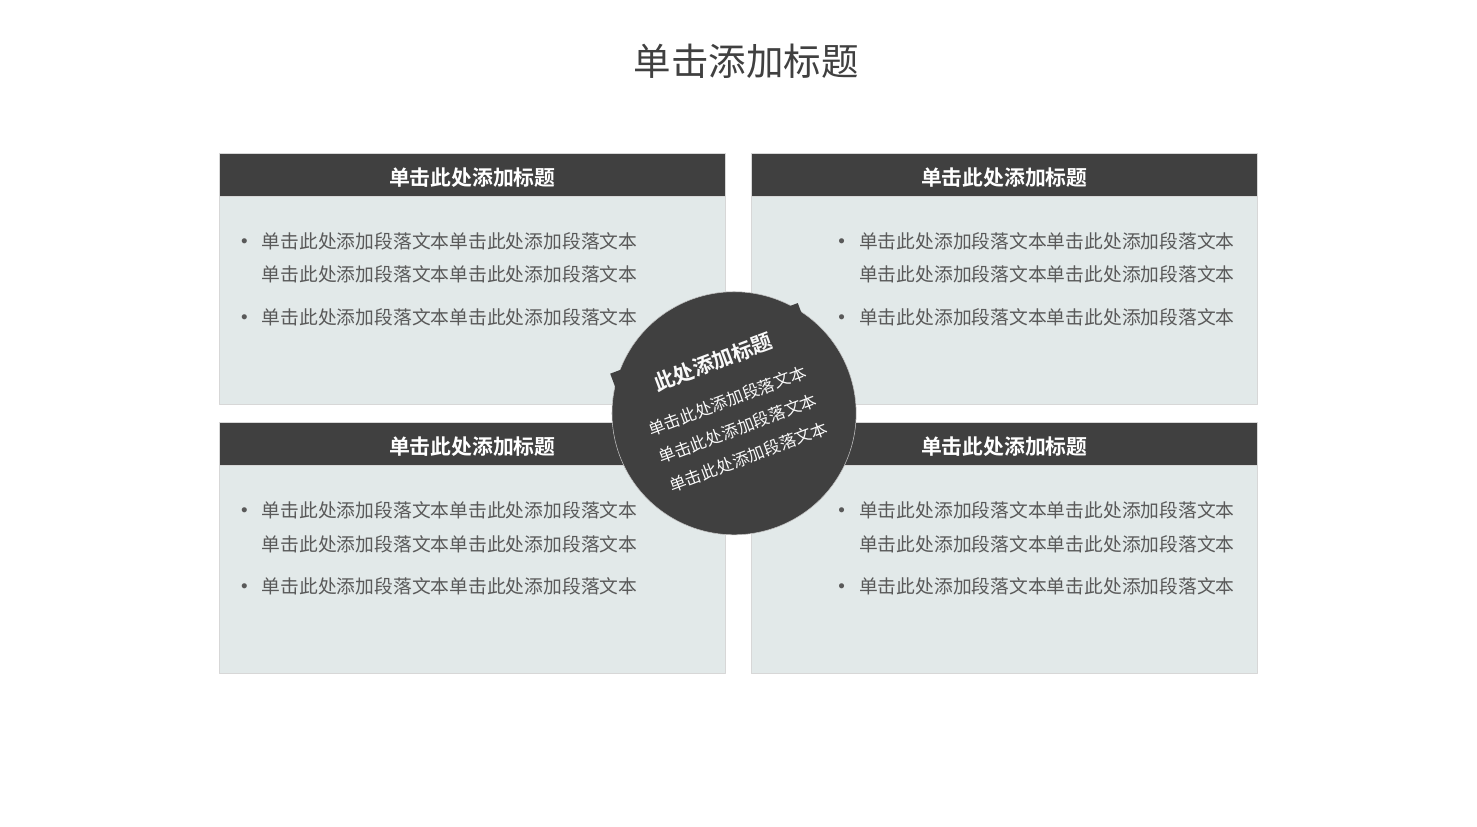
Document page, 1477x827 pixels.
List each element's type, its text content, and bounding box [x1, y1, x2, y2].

text_box 单击此处添加标题 [219, 153, 726, 196]
text_box 单击此处添加段落文本单击此处添加段落文本单击此处添加段落文本单击此处添加段落文本 单击此处添加段落文本单击此处添加段落文本 [219, 465, 726, 674]
text_box 单击此处添加段落文本单击此处添加段落文本单击此处添加段落文本单击此处添加段落文本 单击此处添加段落文本单击此处添加段落文本 [751, 465, 1258, 674]
text_box 单击此处添加标题 [861, 422, 1258, 465]
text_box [611, 291, 857, 536]
text_box 单击此处添加标题 [751, 153, 1258, 196]
text_box 单击此处添加标题 [219, 422, 606, 465]
text_box 单击此处添加段落文本单击此处添加段落文本单击此处添加段落文本单击此处添加段落文本 单击此处添加段落文本单击此处添加段落文本 [751, 196, 1258, 405]
text_box 单击添加标题 [633, 38, 859, 84]
text_box 单击此处添加段落文本单击此处添加段落文本单击此处添加段落文本单击此处添加段落文本 单击此处添加段落文本单击此处添加段落文本 [219, 196, 726, 405]
